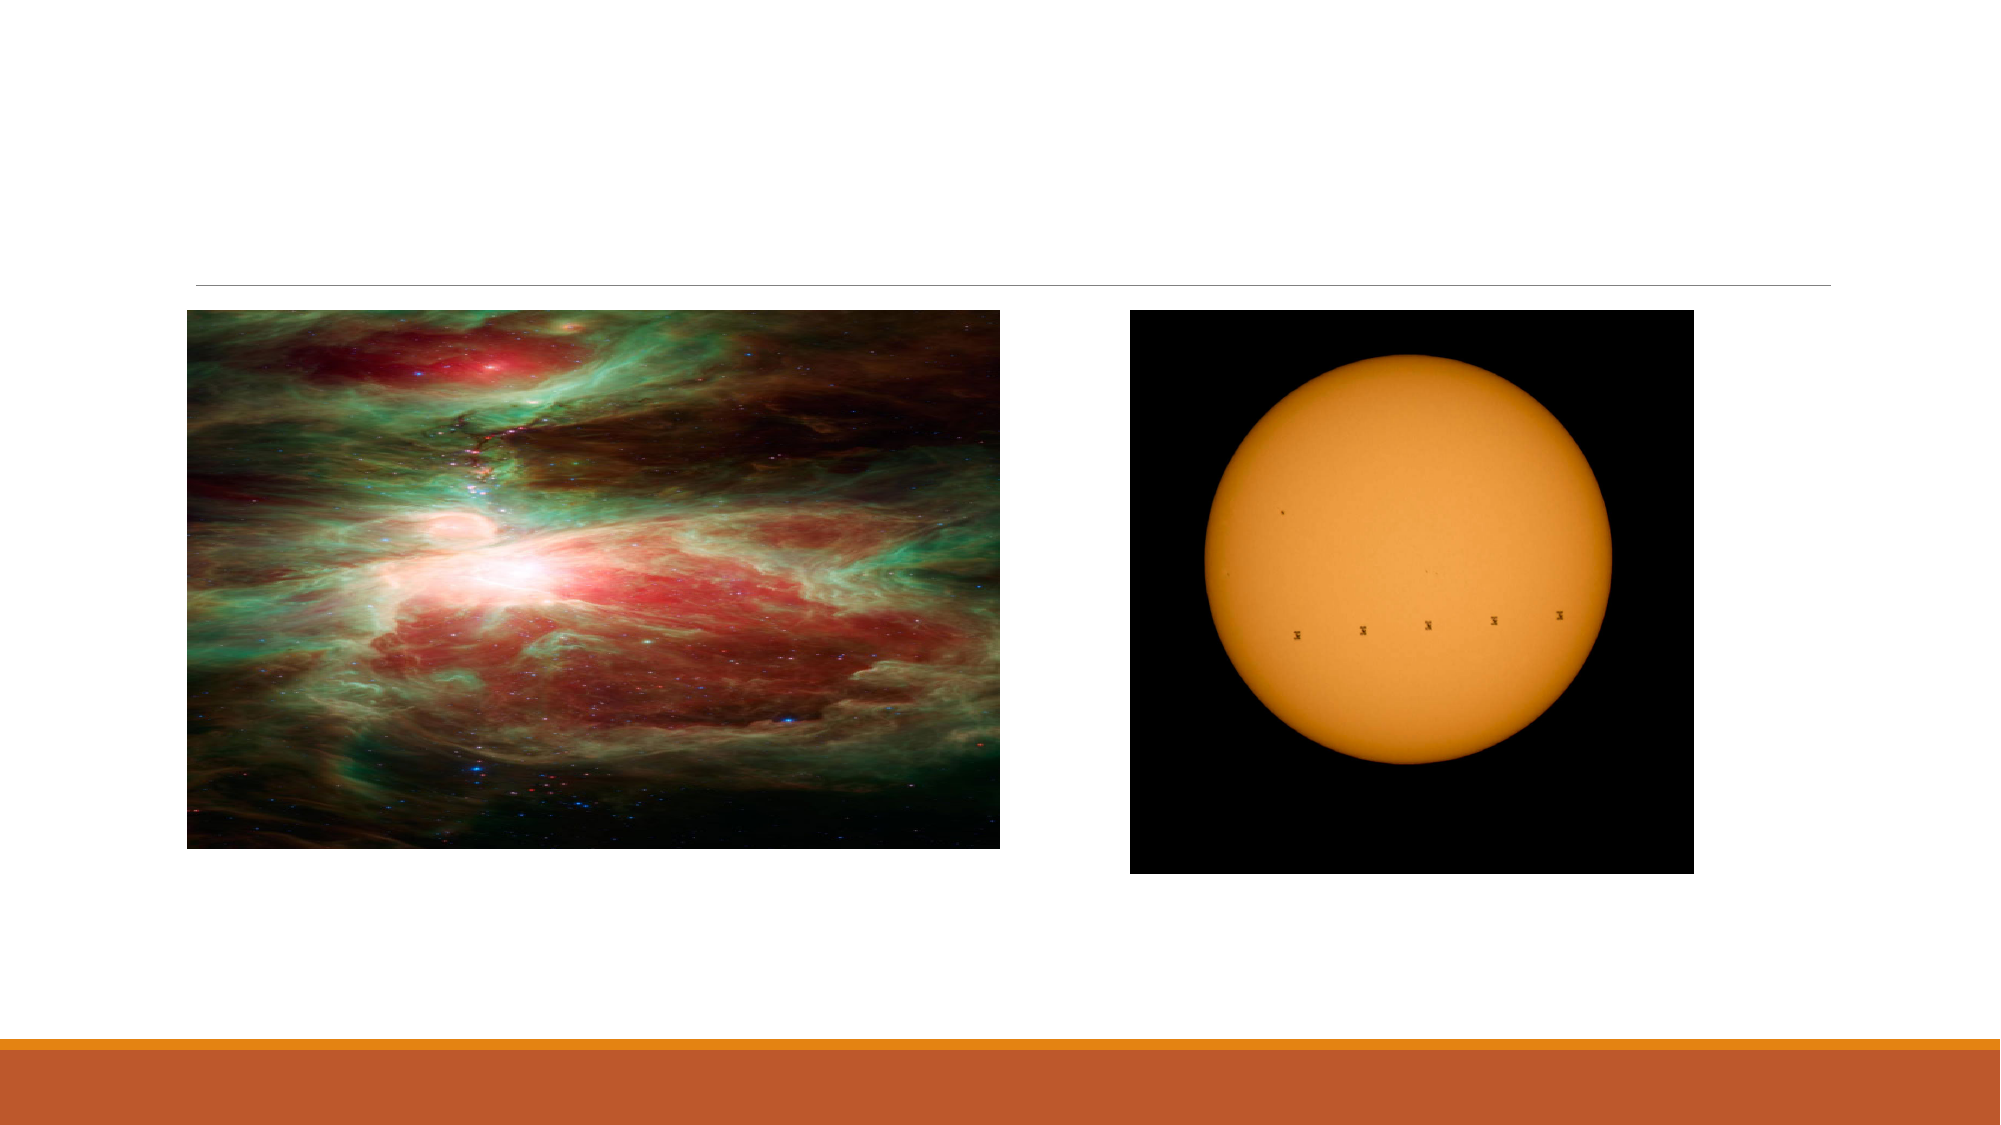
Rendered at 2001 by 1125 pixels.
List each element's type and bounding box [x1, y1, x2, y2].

picture [186, 310, 1001, 850]
picture [1130, 310, 1694, 874]
